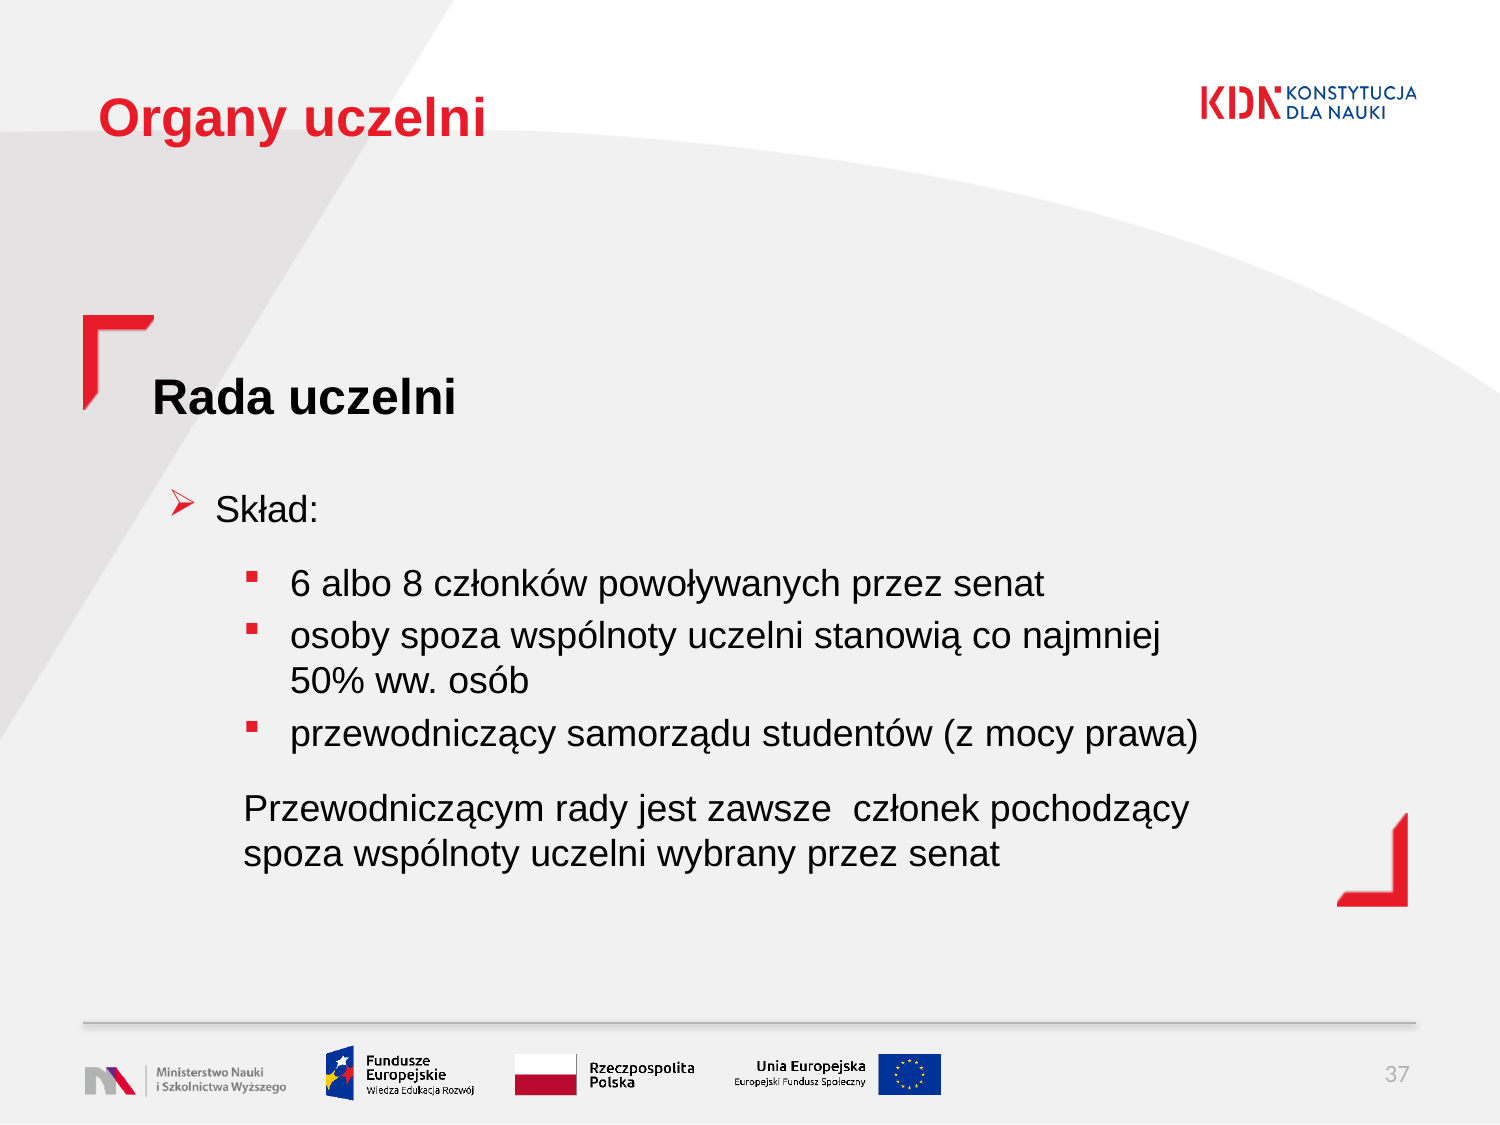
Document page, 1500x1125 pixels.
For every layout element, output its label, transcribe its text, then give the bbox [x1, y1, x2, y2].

text_box Rada uczelni [137, 357, 1259, 433]
slide_number 37 [1074, 1042, 1425, 1103]
picture [0, 0, 1500, 1125]
list Skład: 6 albo 8 członków powoływanych przez senat osoby spoza wspólnoty uczelni stanowią co najmniej 50% ww. osób przewodniczący samorządu studentów (z mocy prawa) Przewodniczącym rady jest zawsze członek pochodzący spoza wspólnoty uczelni wybrany przez senat [153, 477, 1259, 927]
title Organy uczelni [83, 74, 1170, 143]
